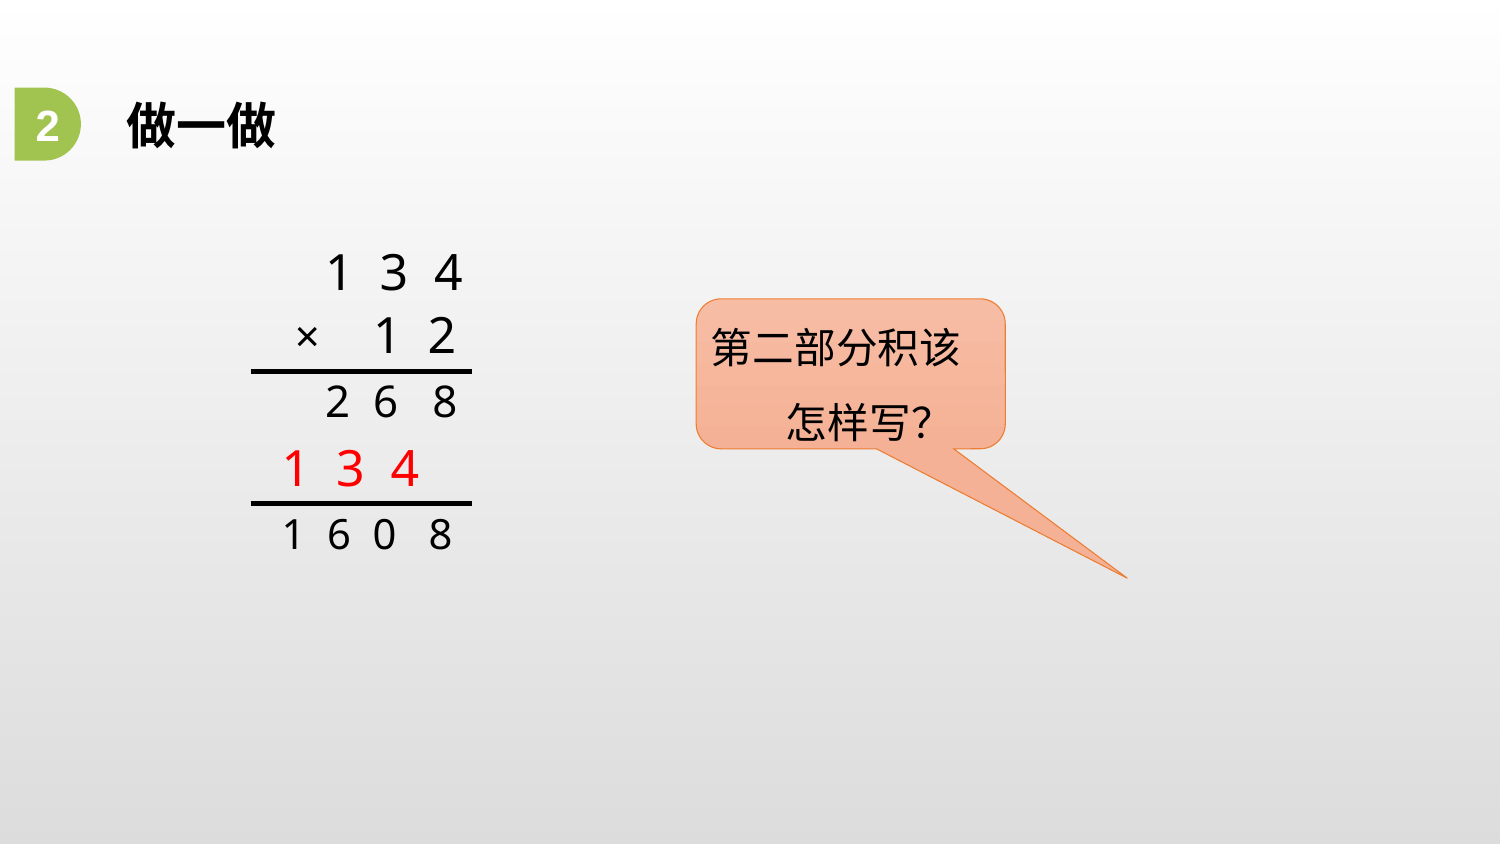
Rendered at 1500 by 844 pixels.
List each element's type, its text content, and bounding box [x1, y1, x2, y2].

text_box 2 [13, 86, 82, 162]
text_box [250, 429, 517, 567]
text_box 1 3 4 [313, 234, 499, 306]
text_box 1 2 [348, 297, 502, 369]
text_box 做一做 [114, 88, 452, 161]
text_box 2 6 8 [313, 369, 499, 429]
text_box × [283, 302, 348, 367]
text_box 第二部分积该怎样写？ [699, 291, 1006, 453]
text_box [695, 311, 699, 437]
text_box [883, 453, 1128, 579]
